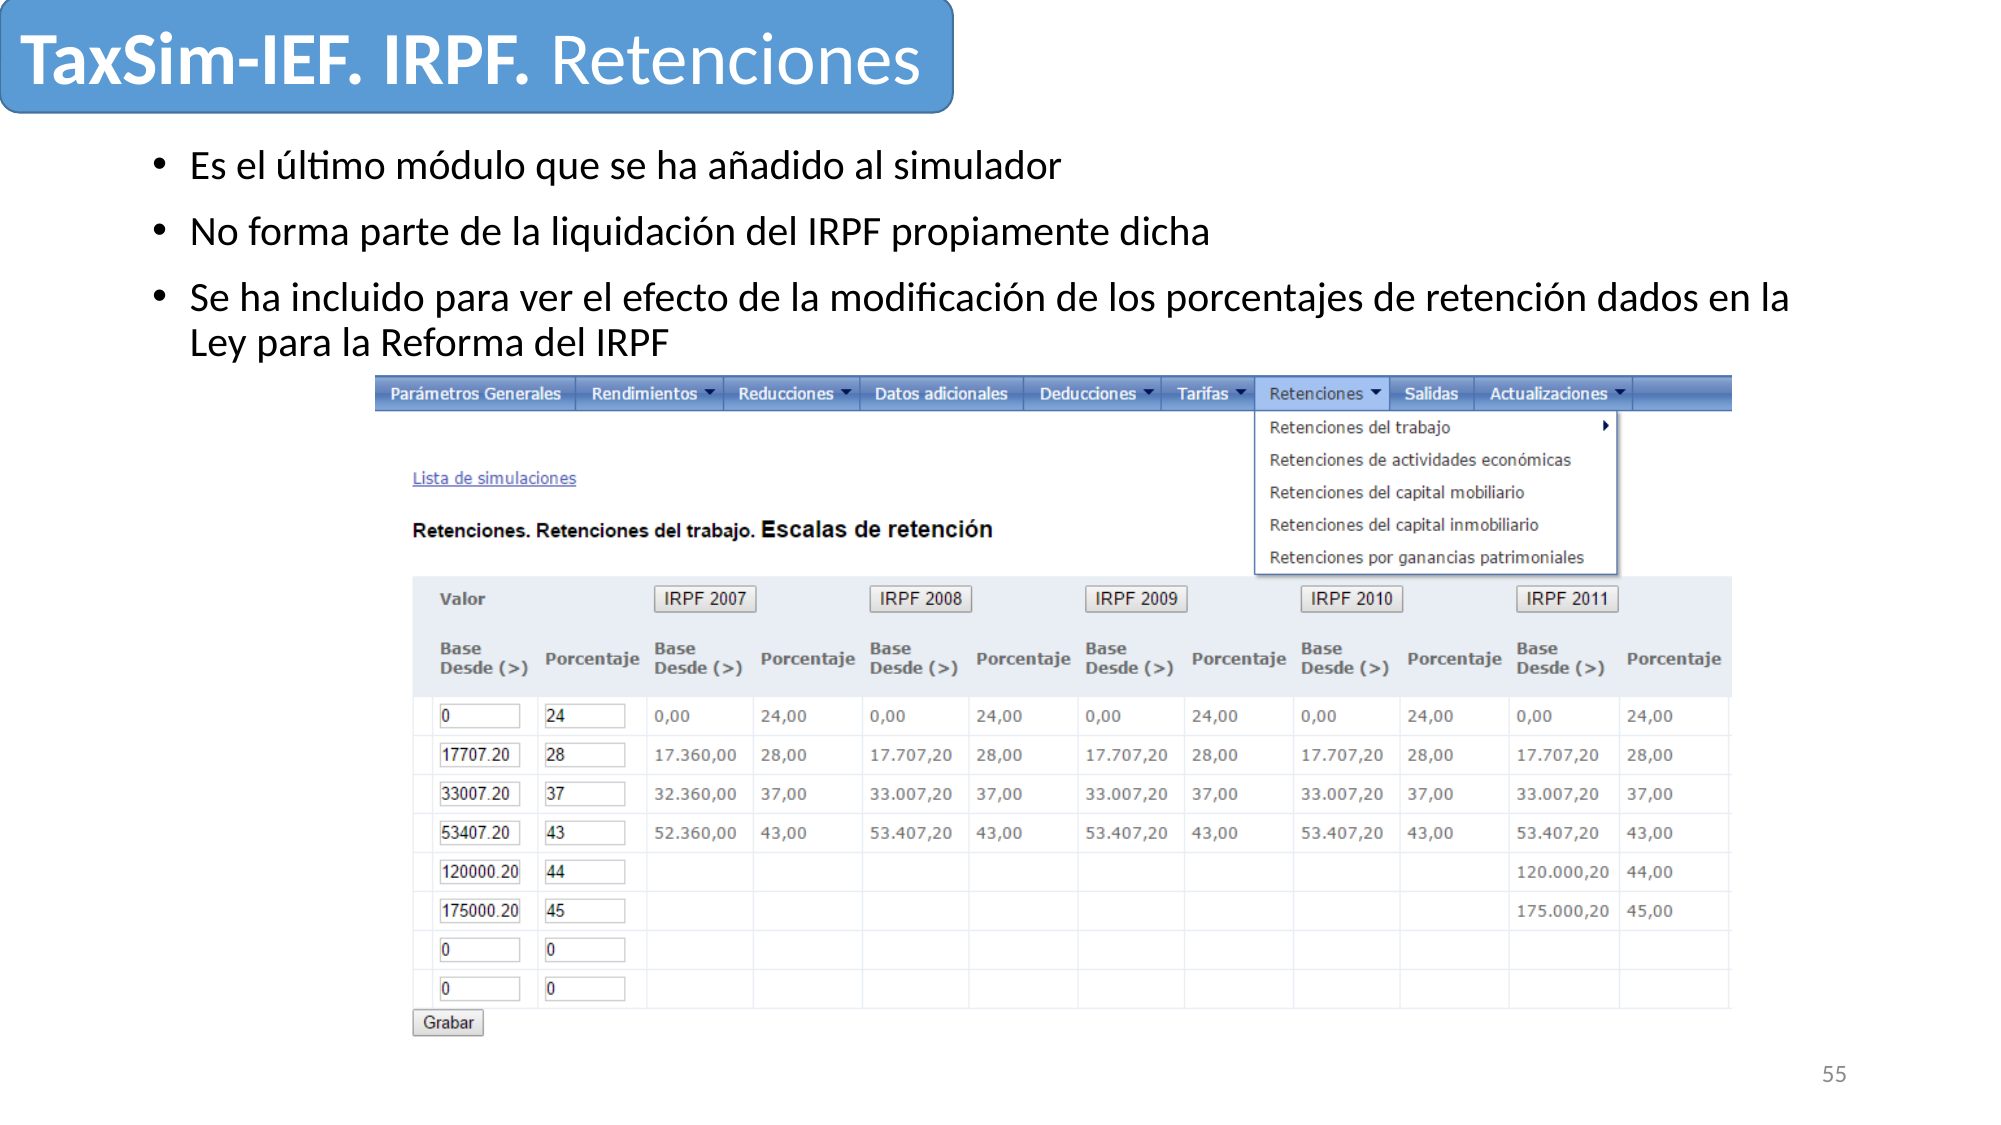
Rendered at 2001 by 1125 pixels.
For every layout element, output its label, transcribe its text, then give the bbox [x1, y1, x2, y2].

picture [374, 375, 1732, 1043]
slide_number 55 [1412, 1042, 1863, 1103]
text_box TaxSim-IEF. IRPF. Retenciones [0, 0, 954, 114]
list Es el último módulo que se ha añadido al simulador No forma parte de la liquidación del IRPF propiamente dicha Se ha incluido para ver el efecto de la modificación de los porcentajes de retención dados en la Ley para la Reforma del IRPF [137, 135, 1863, 850]
